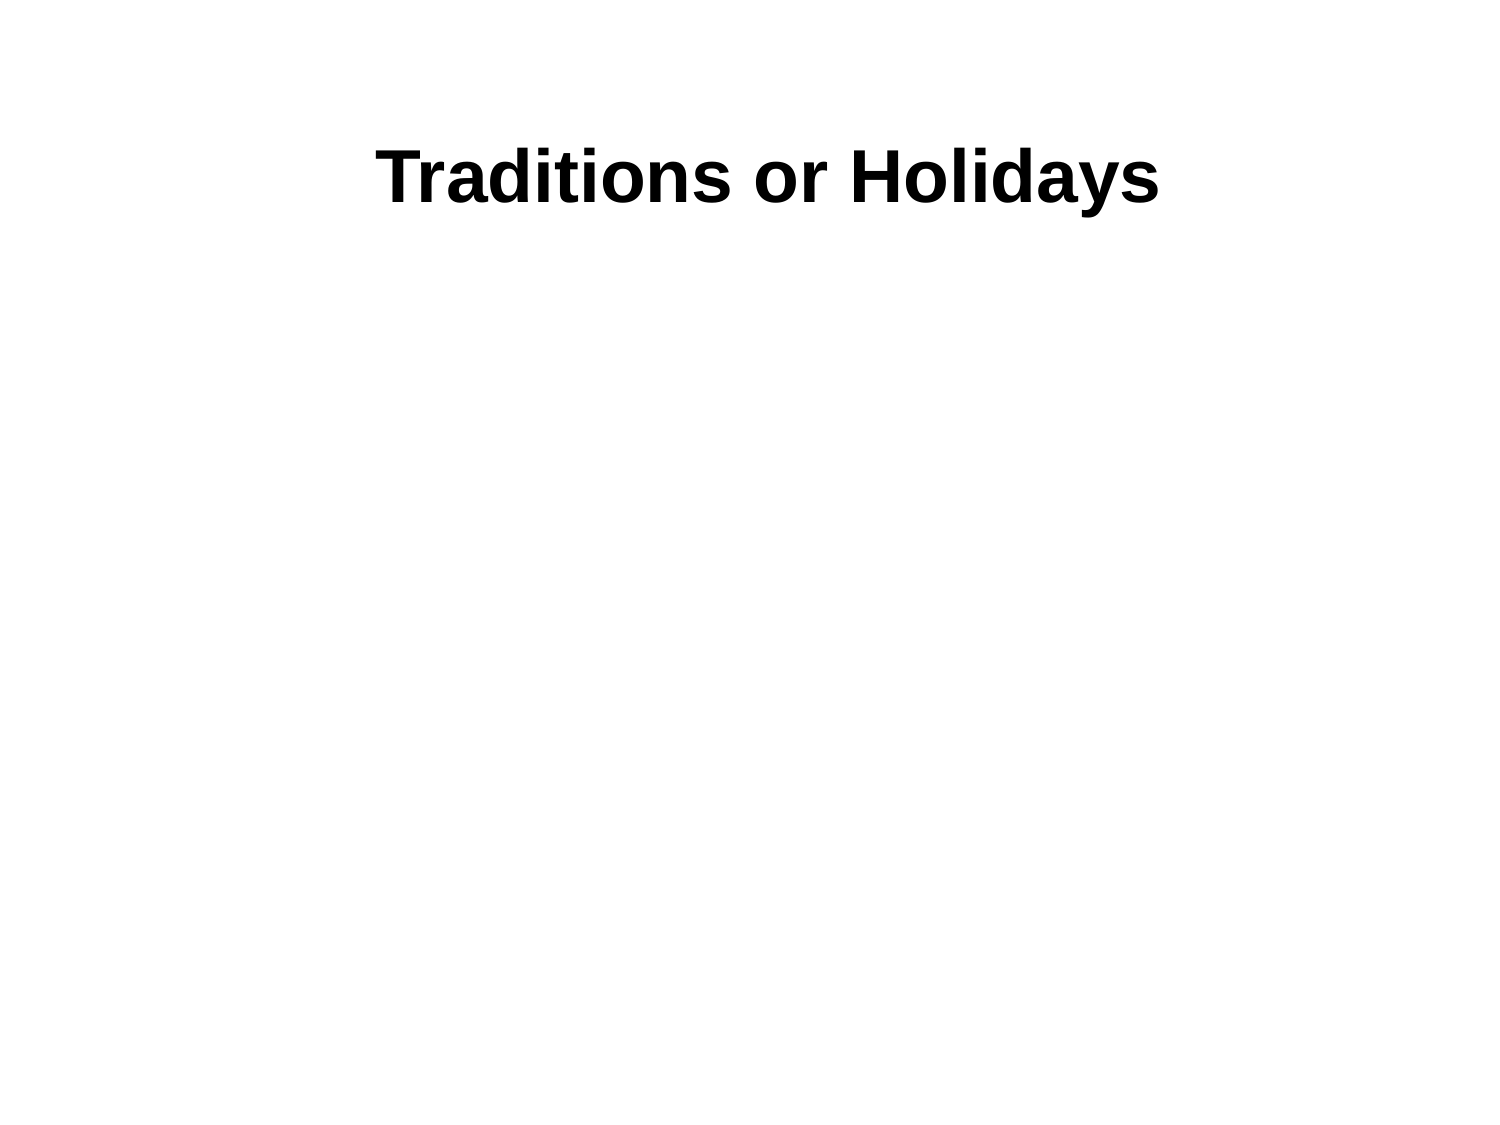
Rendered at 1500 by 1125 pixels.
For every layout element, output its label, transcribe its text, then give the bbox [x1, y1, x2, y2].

title Traditions or Holidays [75, 45, 1425, 233]
